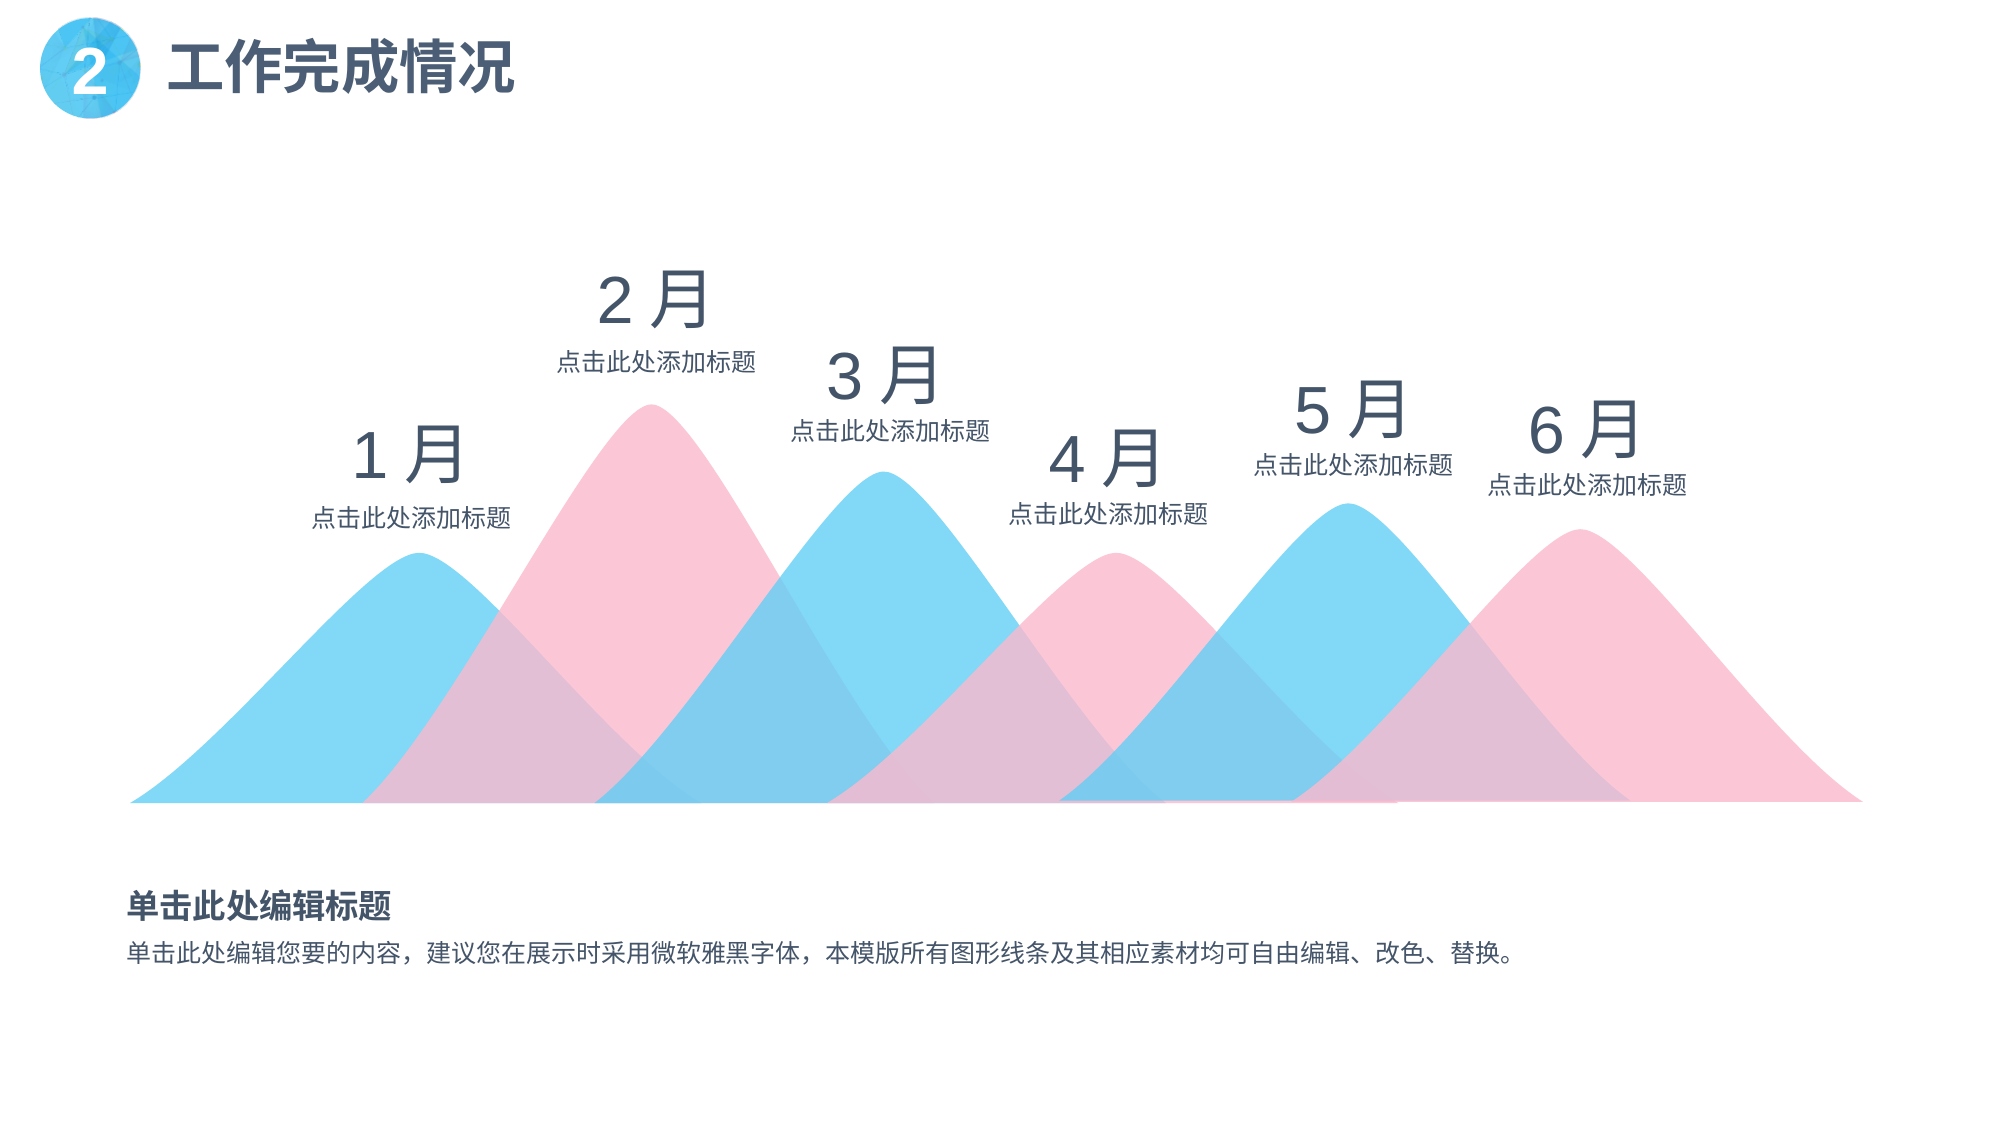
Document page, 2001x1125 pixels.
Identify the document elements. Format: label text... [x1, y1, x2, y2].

text_box 4月 [1020, 408, 1197, 491]
text_box 单击此处编辑标题 [111, 870, 465, 933]
text_box 点击此处添加标题 [980, 491, 1236, 537]
text_box [1291, 529, 1863, 802]
text_box [826, 552, 1399, 804]
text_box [40, 18, 698, 119]
text_box [129, 552, 499, 804]
text_box [362, 404, 780, 804]
text_box 单击此处编辑您要的内容，建议您在展示时采用微软雅黑字体，本模版所有图形线条及其相应素材均可自由编辑、改色、替换。 [111, 923, 1737, 975]
text_box [594, 471, 1019, 804]
text_box 6月 [1513, 379, 1663, 462]
text_box 点击此处添加标题 [278, 494, 545, 540]
text_box 点击此处添加标题 [1221, 442, 1487, 488]
text_box 5月 [1279, 359, 1429, 442]
text_box 3月 [811, 325, 961, 408]
text_box 点击此处添加标题 [757, 408, 1020, 453]
text_box 点击此处添加标题 [1454, 462, 1721, 508]
text_box 1月 [336, 404, 486, 494]
text_box 2月 [581, 249, 732, 339]
text_box [1059, 503, 1470, 801]
text_box 点击此处添加标题 [523, 339, 790, 385]
